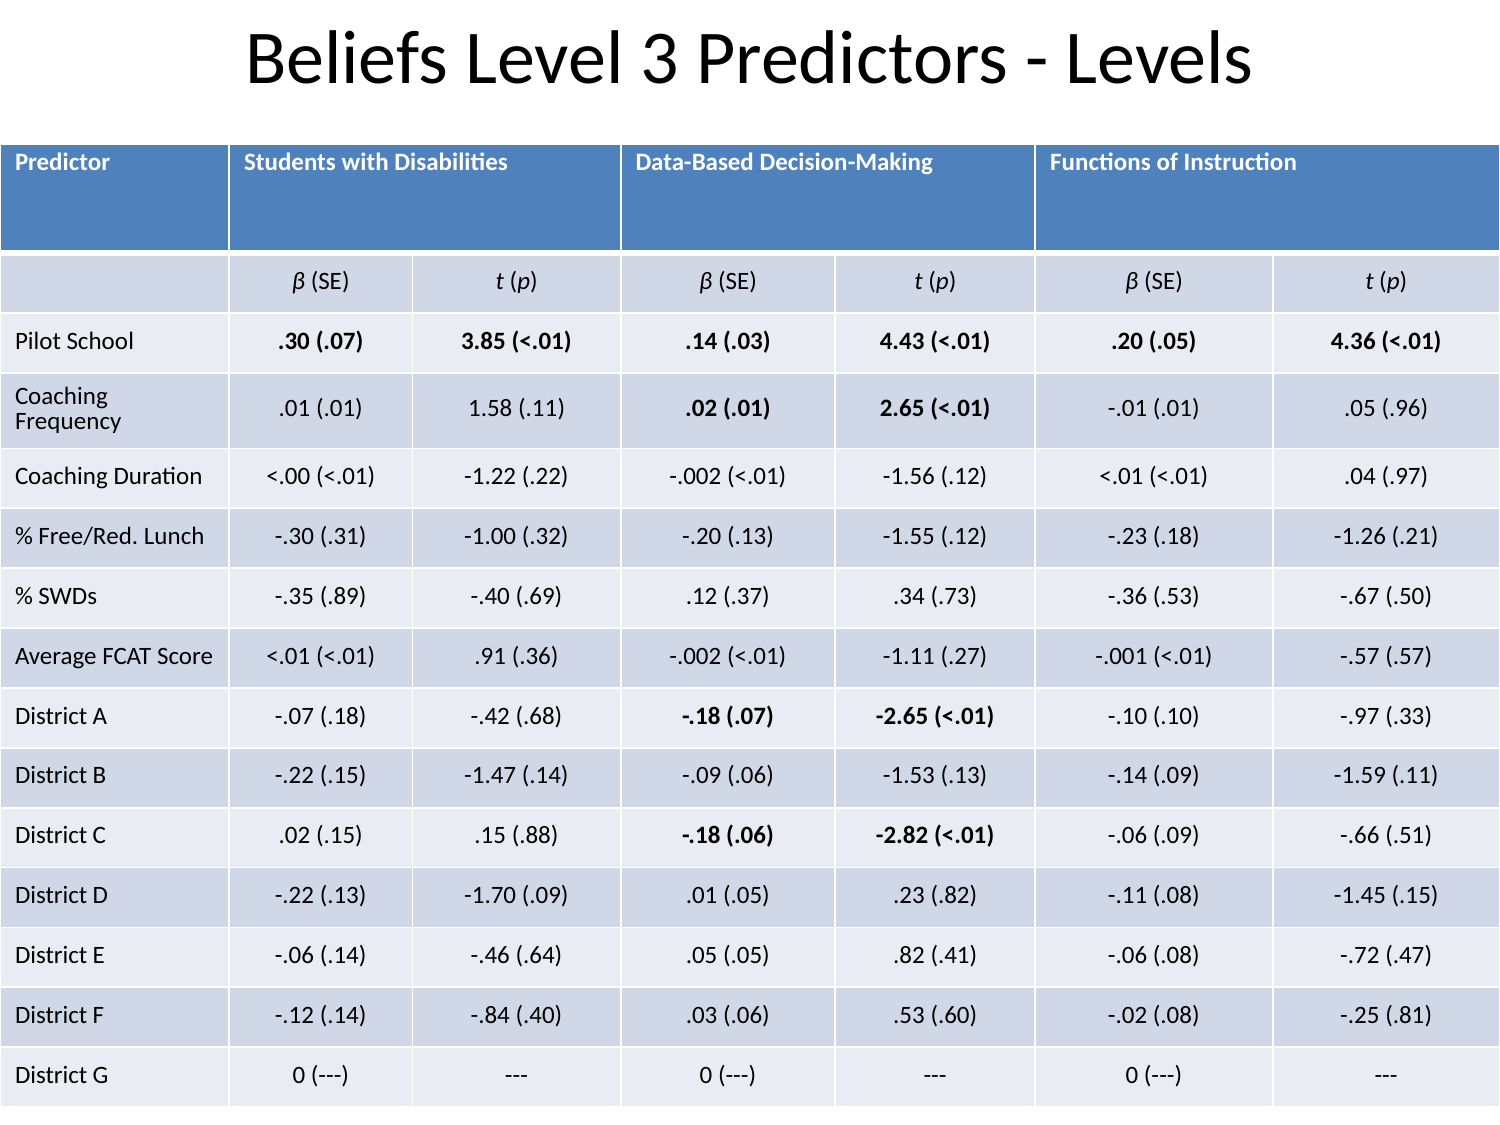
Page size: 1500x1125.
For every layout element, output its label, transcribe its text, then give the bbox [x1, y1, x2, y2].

table_cell 4.43 (<.01) [836, 314, 1034, 372]
table_cell .02 (.01) [622, 374, 834, 448]
table_cell -.002 (<.01) [622, 449, 834, 507]
table_cell -.06 (.08) [1036, 928, 1272, 986]
table_cell t (p) [1274, 256, 1499, 312]
table_cell .02 (.15) [230, 809, 412, 867]
table_cell -.07 (.18) [230, 689, 412, 747]
table_cell .01 (.01) [230, 374, 412, 448]
table_cell -1.59 (.11) [1274, 749, 1499, 807]
table_cell 1.58 (.11) [413, 374, 620, 448]
table_cell t (p) [836, 256, 1034, 312]
table_cell -.42 (.68) [413, 689, 620, 747]
table_cell --- [413, 1048, 620, 1106]
table_cell .04 (.97) [1274, 449, 1499, 507]
table_cell 0 (---) [230, 1048, 412, 1106]
table_cell -1.26 (.21) [1274, 509, 1499, 567]
table_cell -2.65 (<.01) [836, 689, 1034, 747]
table_cell -1.45 (.15) [1274, 868, 1499, 927]
table_cell -.22 (.15) [230, 749, 412, 807]
table_cell -.72 (.47) [1274, 928, 1499, 986]
table_header Predictor [1, 145, 228, 250]
table_cell .53 (.60) [836, 988, 1034, 1046]
table_cell -.97 (.33) [1274, 689, 1499, 747]
table_cell 0 (---) [1036, 1048, 1272, 1106]
table_cell .91 (.36) [413, 629, 620, 687]
table_cell Average FCAT Score [1, 629, 228, 687]
table_cell -.35 (.89) [230, 569, 412, 627]
table_cell .15 (.88) [413, 809, 620, 867]
table_cell -.36 (.53) [1036, 569, 1272, 627]
table_cell -.10 (.10) [1036, 689, 1272, 747]
table_cell % Free/Red. Lunch [1, 509, 228, 567]
table_cell .12 (.37) [622, 569, 834, 627]
table_cell .05 (.96) [1274, 374, 1499, 448]
table_cell --- [1274, 1048, 1499, 1106]
table_cell -.67 (.50) [1274, 569, 1499, 627]
table_header Data-Based Decision-Making [622, 145, 1034, 250]
table_cell -.14 (.09) [1036, 749, 1272, 807]
table_cell .01 (.05) [622, 868, 834, 927]
table_cell -1.53 (.13) [836, 749, 1034, 807]
table_cell -.002 (<.01) [622, 629, 834, 687]
table_cell -.57 (.57) [1274, 629, 1499, 687]
table_cell -.02 (.08) [1036, 988, 1272, 1046]
table_cell -.06 (.09) [1036, 809, 1272, 867]
table_cell 0 (---) [622, 1048, 834, 1106]
table_cell District E [1, 928, 228, 986]
table_cell 4.36 (<.01) [1274, 314, 1499, 372]
table_cell -.46 (.64) [413, 928, 620, 986]
table_cell -.001 (<.01) [1036, 629, 1272, 687]
table_cell Coaching Frequency [1, 374, 228, 448]
table_cell -.22 (.13) [230, 868, 412, 927]
table_cell -.09 (.06) [622, 749, 834, 807]
table_cell -.11 (.08) [1036, 868, 1272, 927]
title Beliefs Level 3 Predictors - Levels [75, 0, 1425, 107]
table_cell β (SE) [622, 256, 834, 312]
table_cell β (SE) [1036, 256, 1272, 312]
table_cell District D [1, 868, 228, 927]
table_cell .34 (.73) [836, 569, 1034, 627]
table_cell District F [1, 988, 228, 1046]
table_cell -.23 (.18) [1036, 509, 1272, 567]
table_cell -1.11 (.27) [836, 629, 1034, 687]
table_cell District A [1, 689, 228, 747]
table_cell .30 (.07) [230, 314, 412, 372]
table_cell District G [1, 1048, 228, 1106]
table_cell <.00 (<.01) [230, 449, 412, 507]
table_header Functions of Instruction [1036, 145, 1499, 250]
table_cell -.20 (.13) [622, 509, 834, 567]
table_cell Pilot School [1, 314, 228, 372]
table_cell .20 (.05) [1036, 314, 1272, 372]
table_cell -.40 (.69) [413, 569, 620, 627]
table_cell -.01 (.01) [1036, 374, 1272, 448]
table_cell -1.47 (.14) [413, 749, 620, 807]
table_cell -2.82 (<.01) [836, 809, 1034, 867]
table_cell <.01 (<.01) [1036, 449, 1272, 507]
table_cell .14 (.03) [622, 314, 834, 372]
table_cell .82 (.41) [836, 928, 1034, 986]
table_cell <.01 (<.01) [230, 629, 412, 687]
table_cell -.30 (.31) [230, 509, 412, 567]
table_cell --- [836, 1048, 1034, 1106]
table_cell 2.65 (<.01) [836, 374, 1034, 448]
table_cell [1, 256, 228, 312]
table_cell -1.70 (.09) [413, 868, 620, 927]
table_cell -.25 (.81) [1274, 988, 1499, 1046]
table_cell -.06 (.14) [230, 928, 412, 986]
table_cell -.12 (.14) [230, 988, 412, 1046]
table_cell β (SE) [230, 256, 412, 312]
table_cell .23 (.82) [836, 868, 1034, 927]
table_cell -1.56 (.12) [836, 449, 1034, 507]
table_cell t (p) [413, 256, 620, 312]
table_cell -.18 (.07) [622, 689, 834, 747]
table_cell -.18 (.06) [622, 809, 834, 867]
table_cell 3.85 (<.01) [413, 314, 620, 372]
table_cell -.66 (.51) [1274, 809, 1499, 867]
table_cell -1.55 (.12) [836, 509, 1034, 567]
table_cell .05 (.05) [622, 928, 834, 986]
table_cell -1.22 (.22) [413, 449, 620, 507]
table_header Students with Disabilities [230, 145, 620, 250]
table_cell -1.00 (.32) [413, 509, 620, 567]
table_cell -.84 (.40) [413, 988, 620, 1046]
table_cell .03 (.06) [622, 988, 834, 1046]
table_cell District C [1, 809, 228, 867]
table_cell District B [1, 749, 228, 807]
table_cell % SWDs [1, 569, 228, 627]
table_cell Coaching Duration [1, 449, 228, 507]
